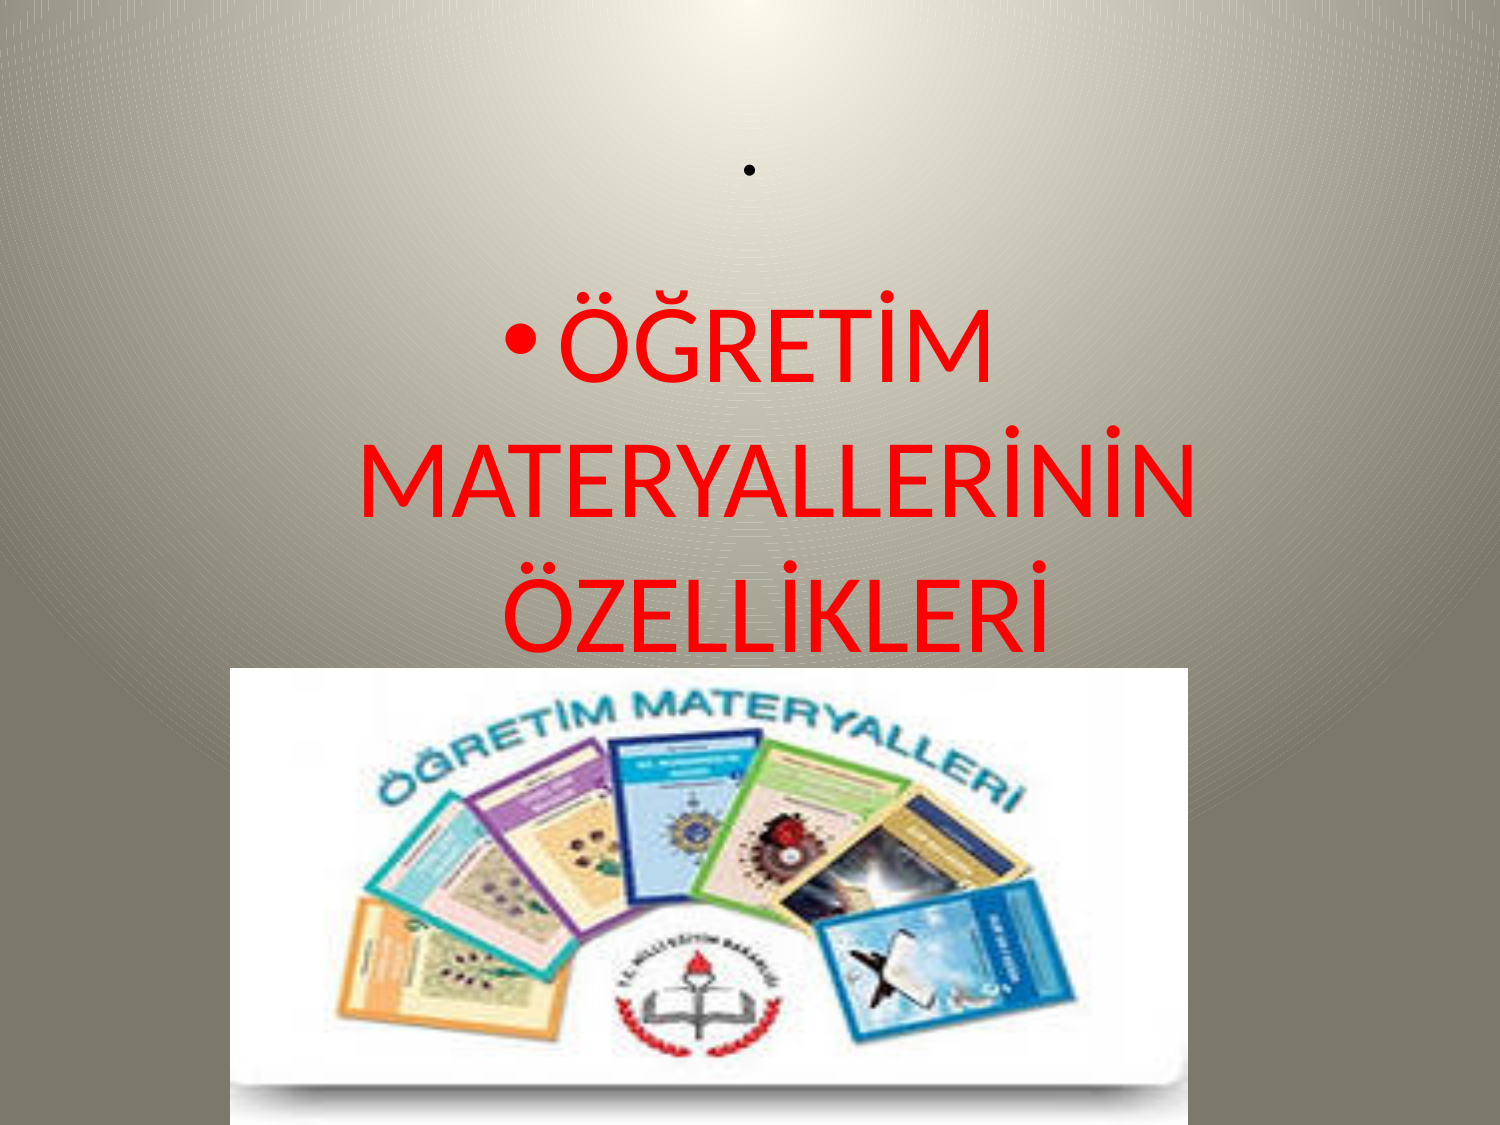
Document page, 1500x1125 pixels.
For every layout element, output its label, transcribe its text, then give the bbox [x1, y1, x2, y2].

list ÖĞRETİM MATERYALLERİNİN ÖZELLİKLERİ [75, 262, 1425, 1005]
picture [229, 668, 1188, 1125]
title . [75, 45, 1425, 233]
